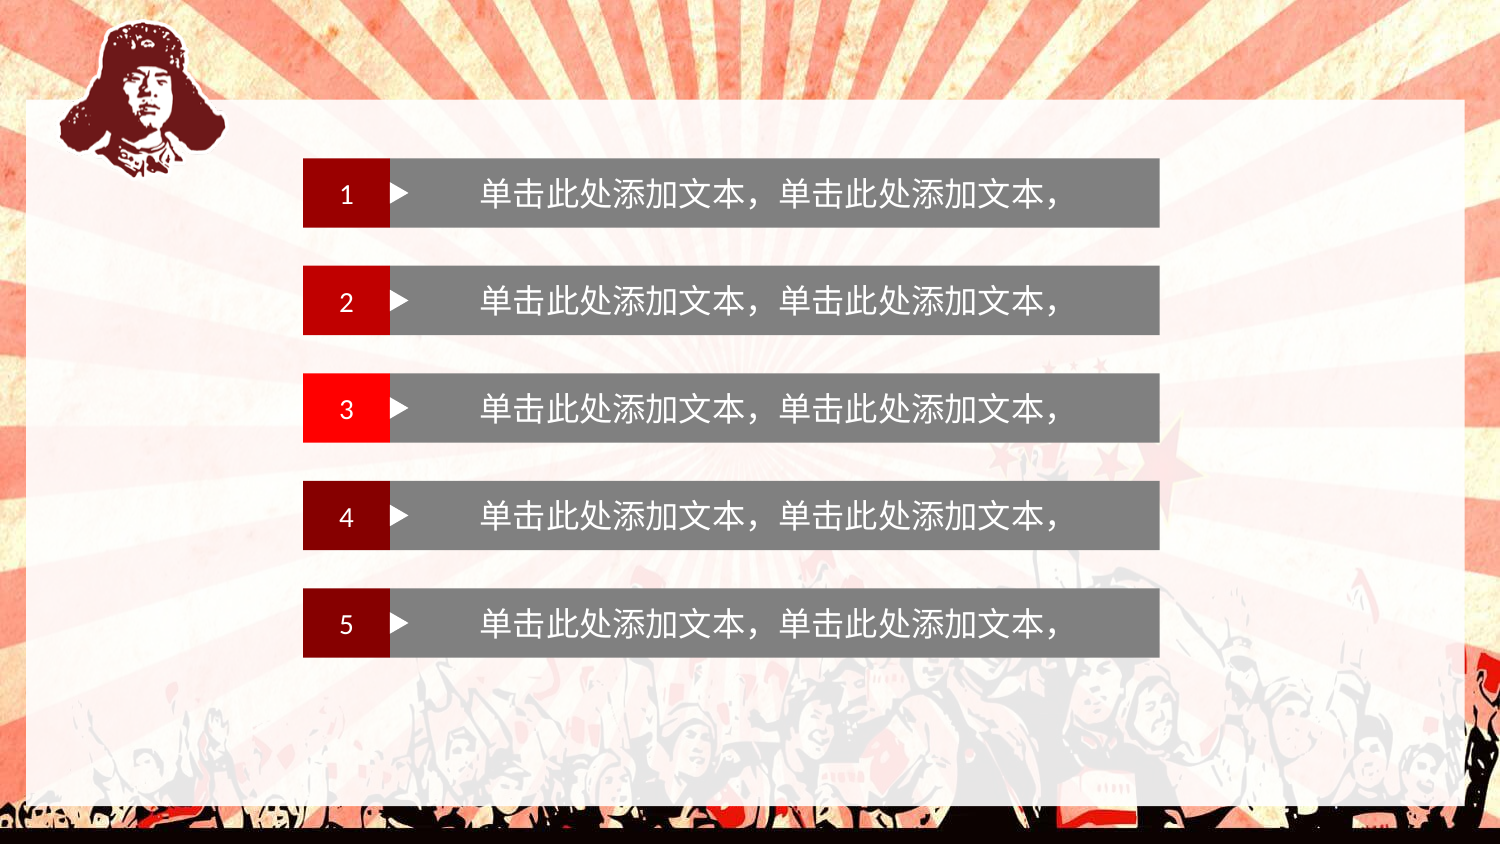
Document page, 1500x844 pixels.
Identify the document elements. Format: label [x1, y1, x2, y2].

text_box [303, 588, 1160, 658]
text_box [303, 373, 1160, 443]
text_box [303, 158, 1160, 228]
text_box [303, 265, 1160, 336]
text_box [303, 480, 1160, 551]
picture [0, 0, 1500, 844]
